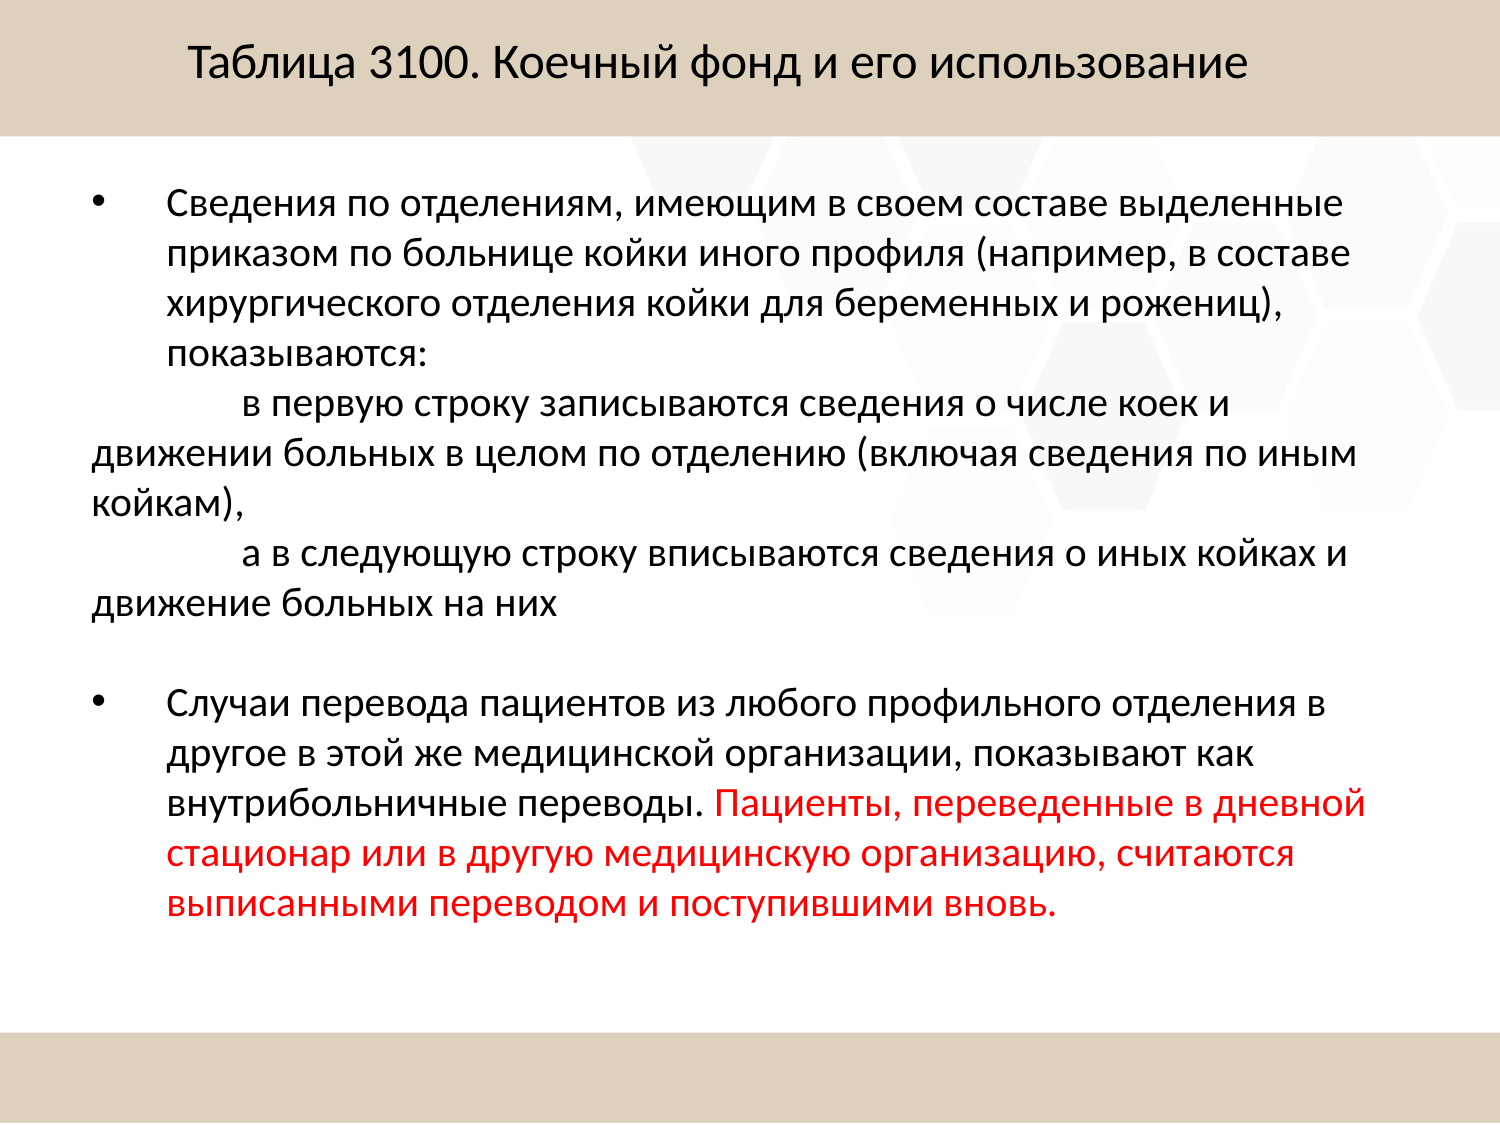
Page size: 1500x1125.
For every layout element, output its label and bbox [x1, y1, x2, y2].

text_box [0, 0, 1500, 1125]
